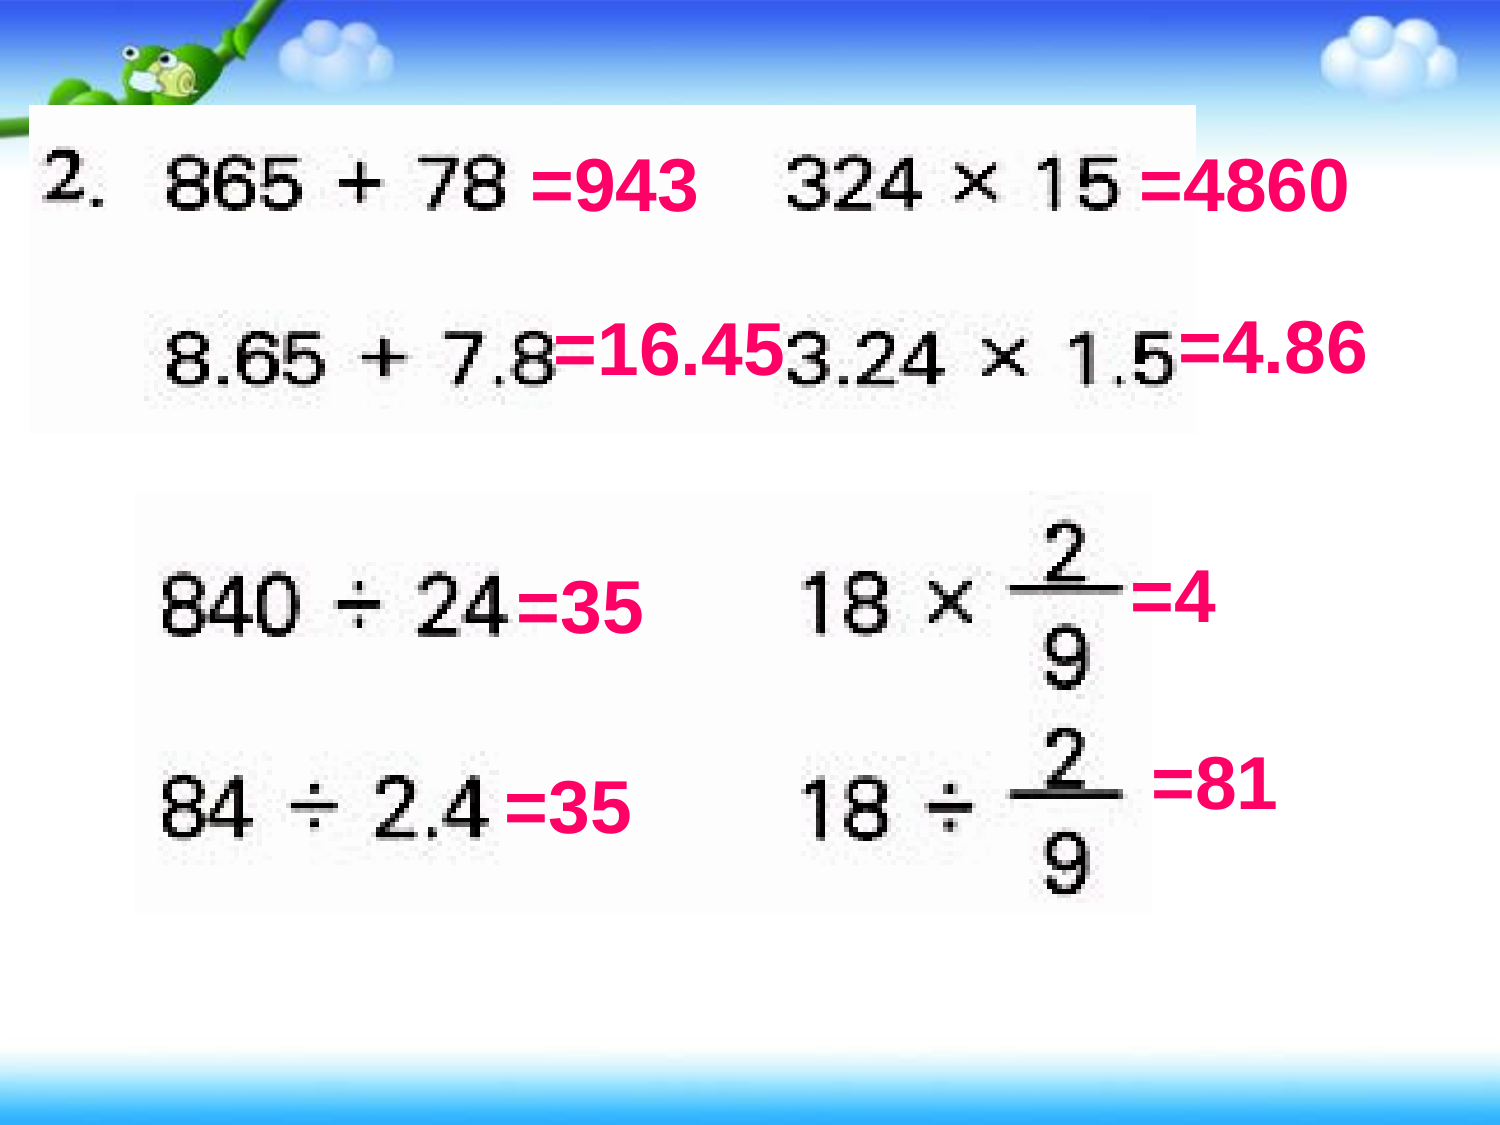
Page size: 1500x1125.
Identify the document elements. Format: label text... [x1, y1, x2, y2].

text_box =4860 [1199, 128, 1397, 234]
text_box =81 [1155, 726, 1362, 832]
picture [0, 0, 1500, 1125]
text_box =4.86 [1199, 290, 1388, 396]
text_box =4 [1155, 539, 1388, 645]
